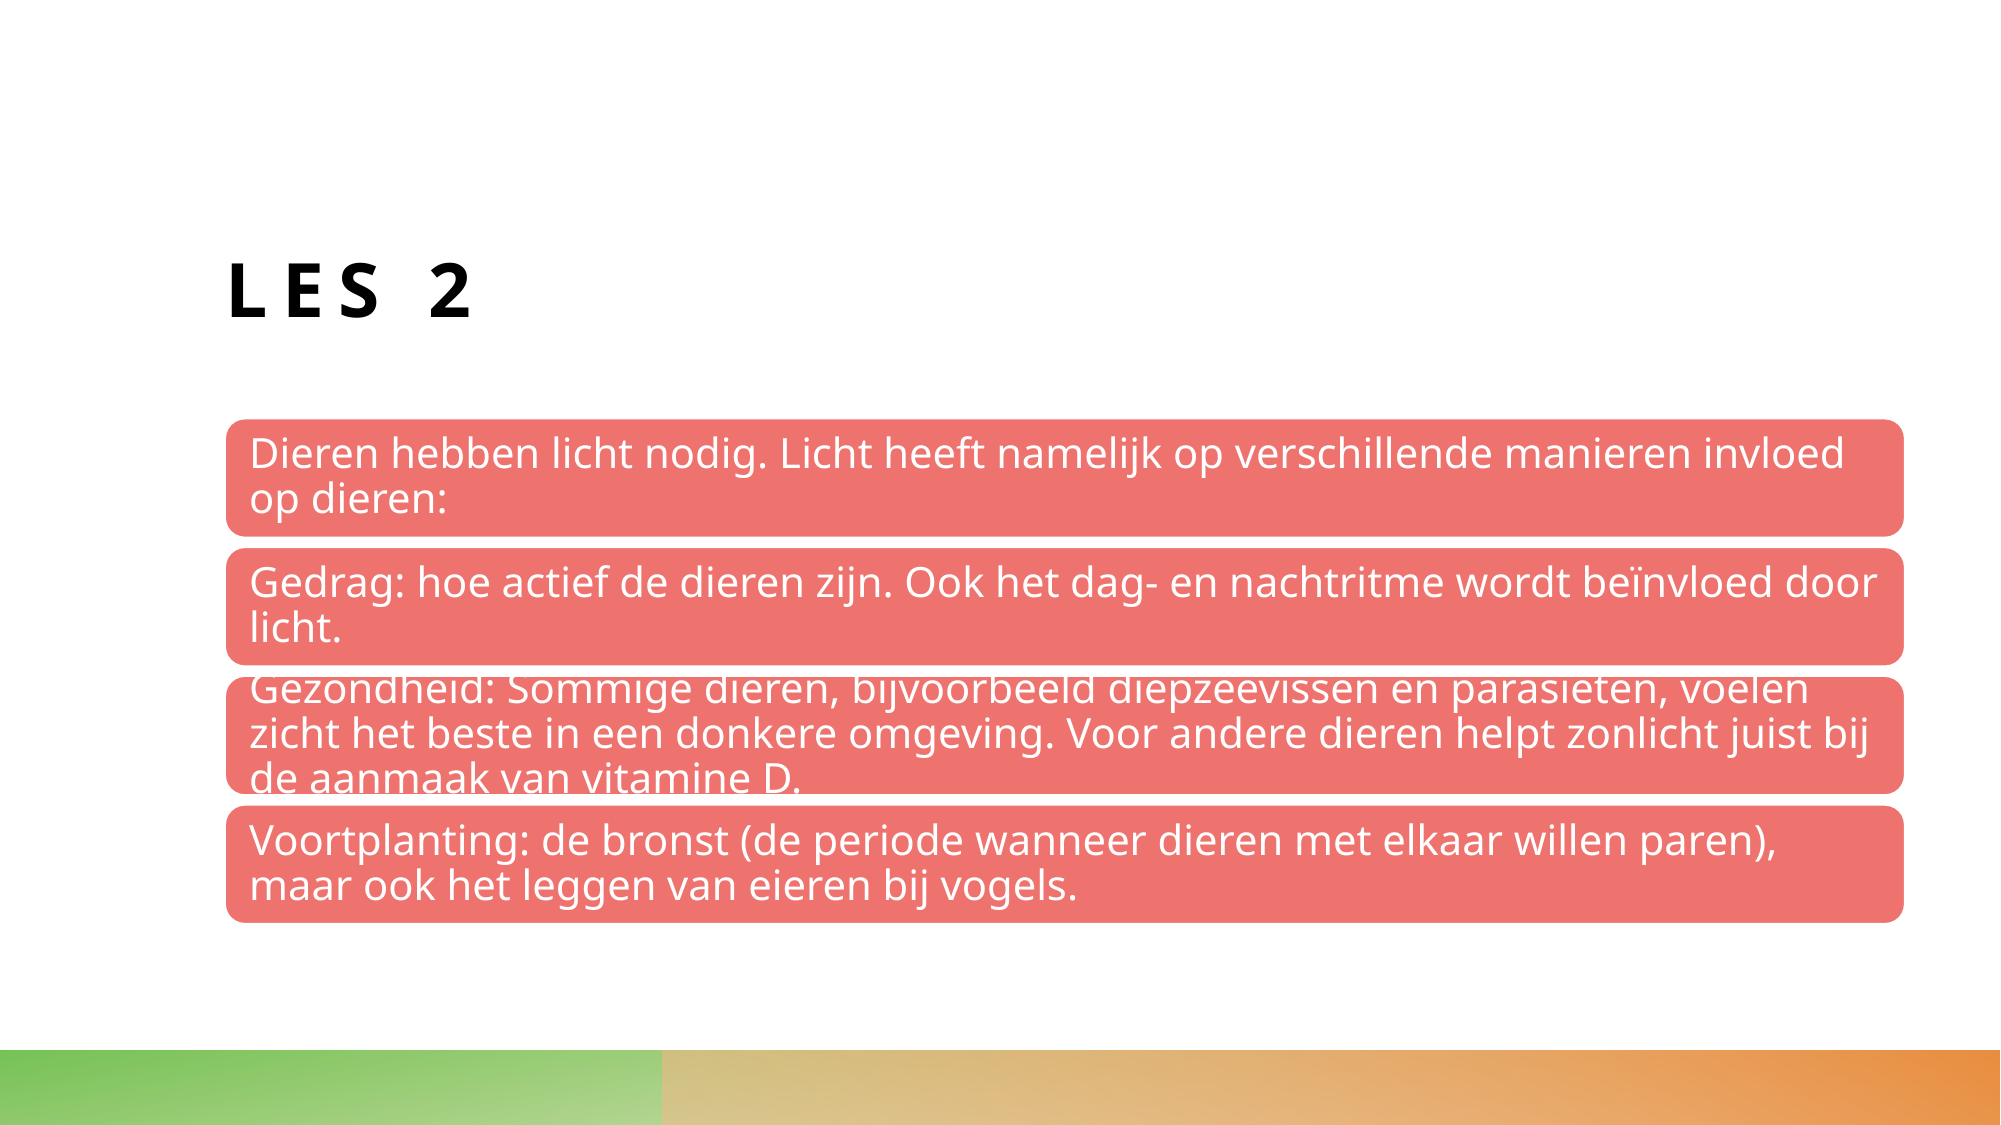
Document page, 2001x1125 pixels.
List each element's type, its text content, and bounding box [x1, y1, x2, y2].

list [224, 346, 1905, 996]
title Les 2 [225, 130, 1905, 333]
